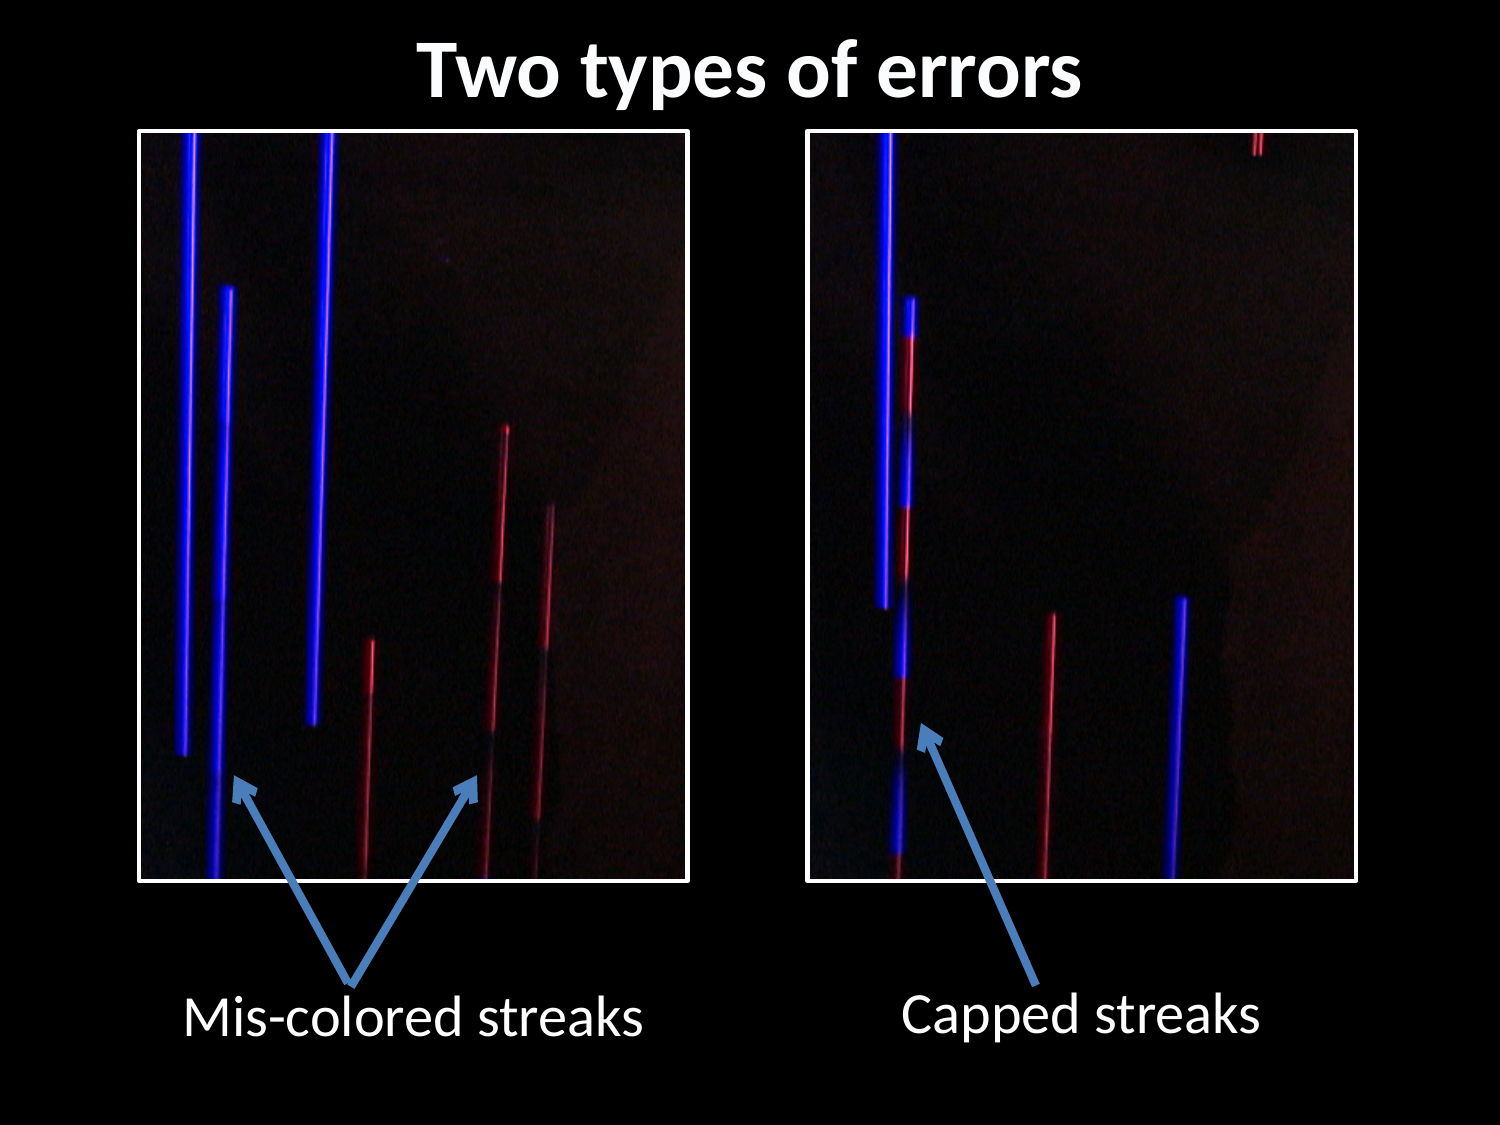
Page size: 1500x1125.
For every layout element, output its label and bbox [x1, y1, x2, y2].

text_box [307, 817, 520, 945]
text_box [186, 821, 303, 937]
text_box [138, 130, 688, 882]
text_box [0, 0, 1500, 1125]
text_box [846, 796, 1110, 912]
text_box [807, 130, 1357, 882]
